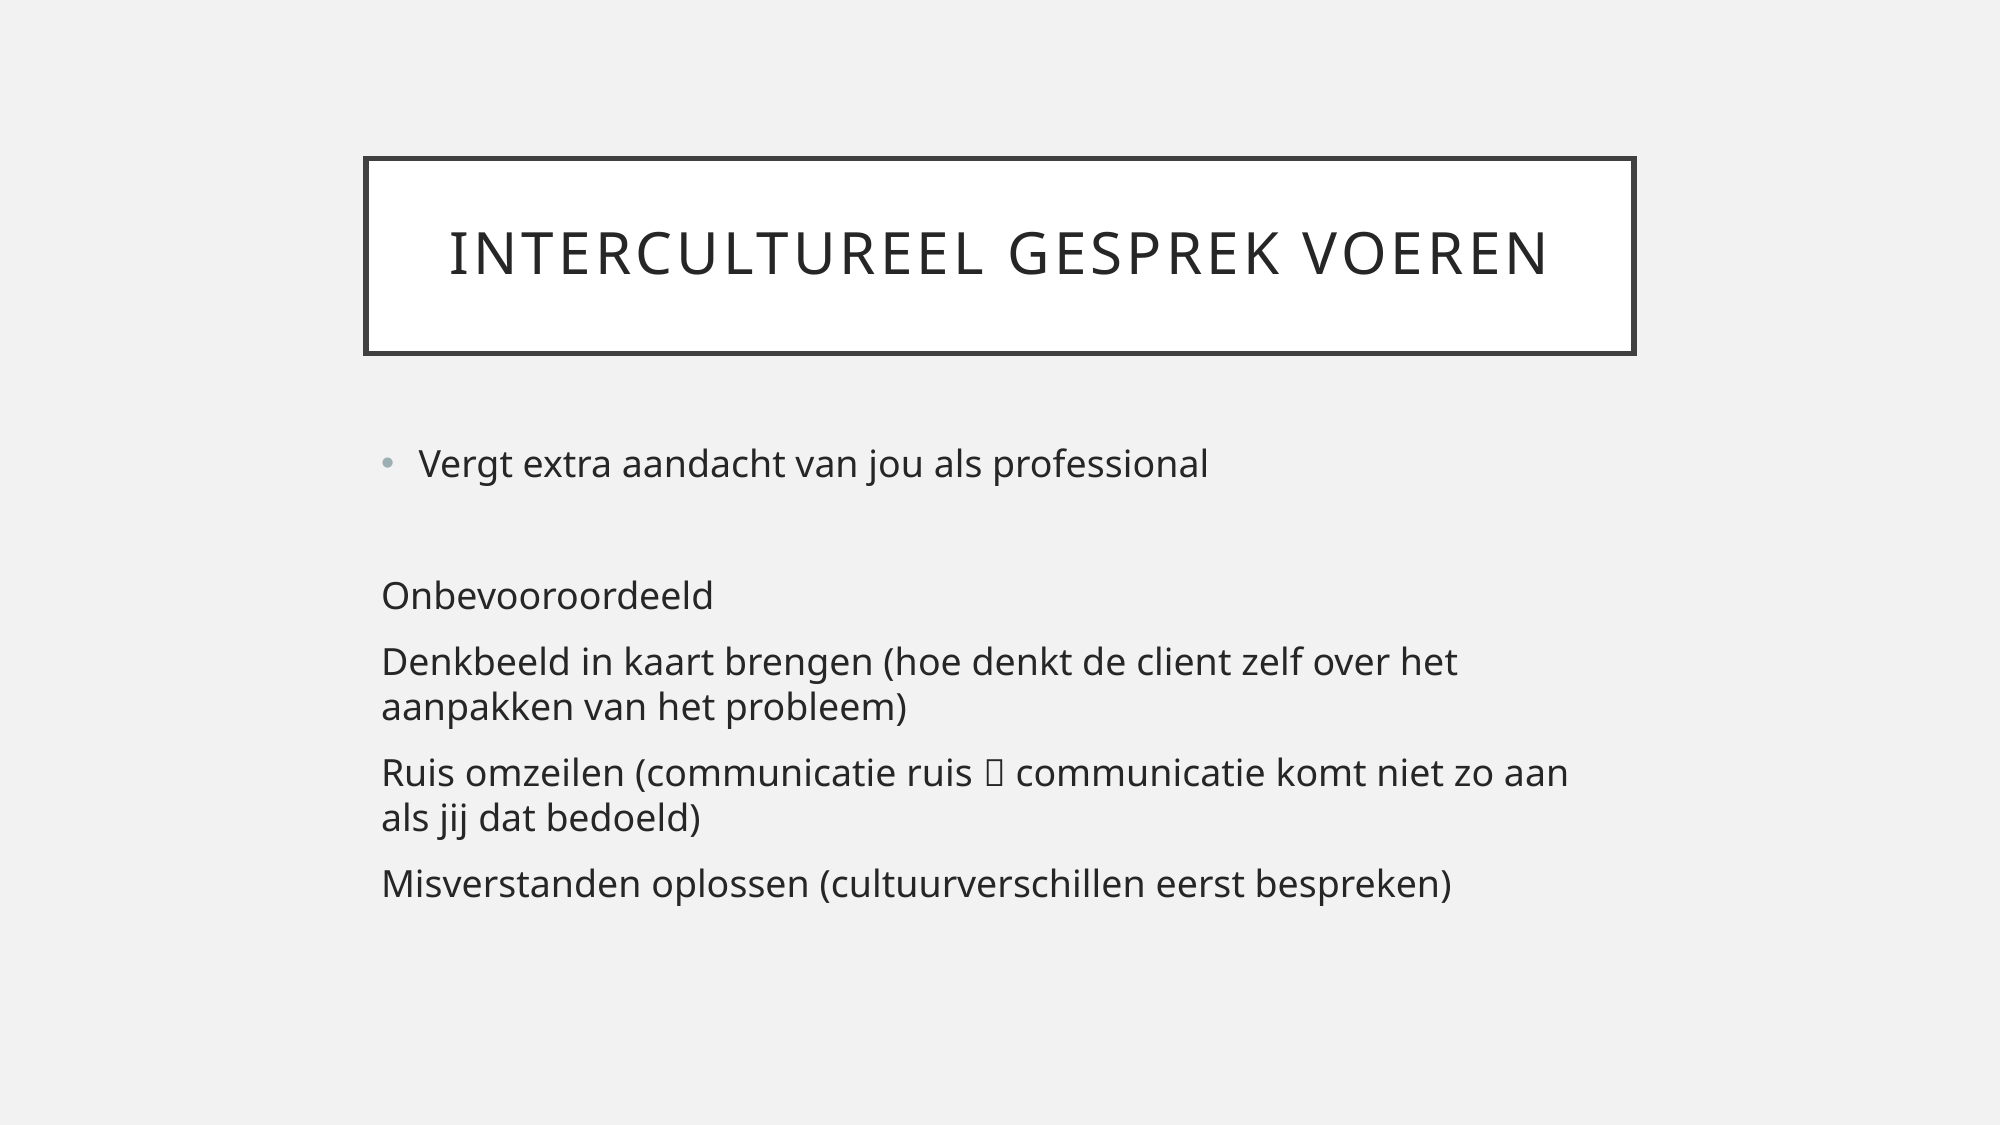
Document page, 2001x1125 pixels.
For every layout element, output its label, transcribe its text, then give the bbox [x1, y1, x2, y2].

title Intercultureel gesprek voeren [363, 156, 1637, 356]
list Vergt extra aandacht van jou als professional Onbevooroordeeld Denkbeeld in kaart brengen (hoe denkt de client zelf over het aanpakken van het probleem) Ruis omzeilen (communicatie ruis  communicatie komt niet zo aan als jij dat bedoeld) Misverstanden oplossen (cultuurverschillen eerst bespreken) [366, 432, 1634, 942]
